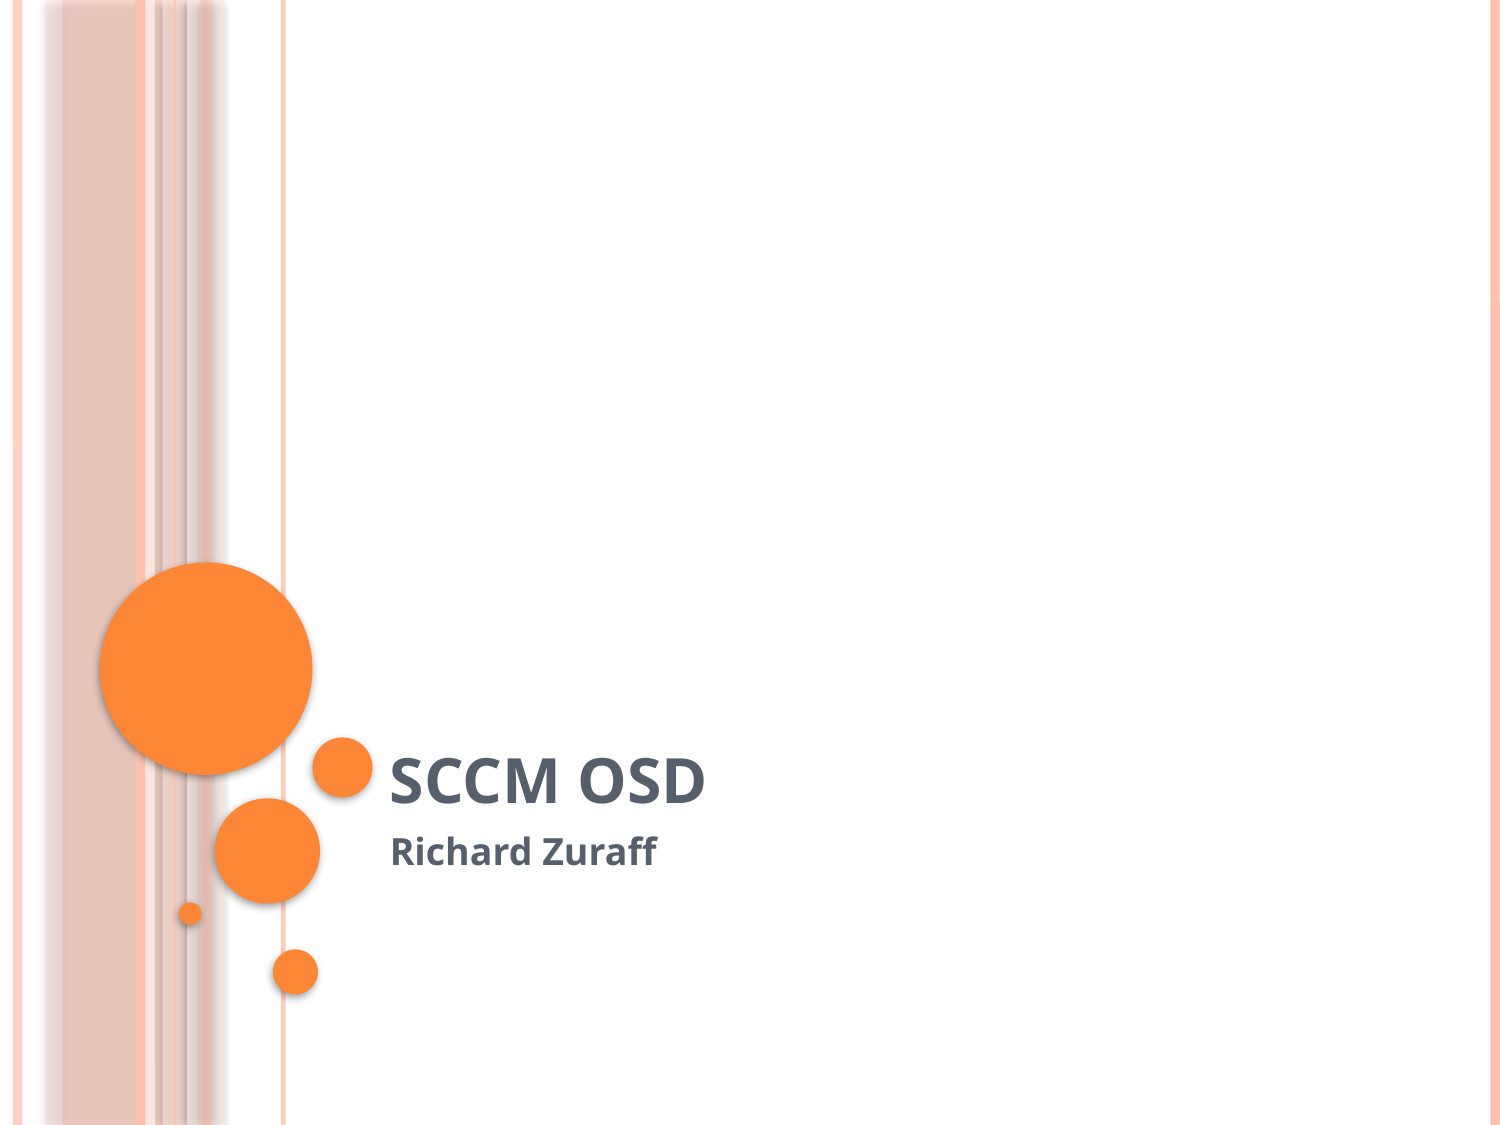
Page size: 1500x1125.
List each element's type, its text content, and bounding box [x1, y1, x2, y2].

title SCCM OSD [375, 512, 1388, 820]
subtitle Richard Zuraff [375, 820, 1388, 1046]
